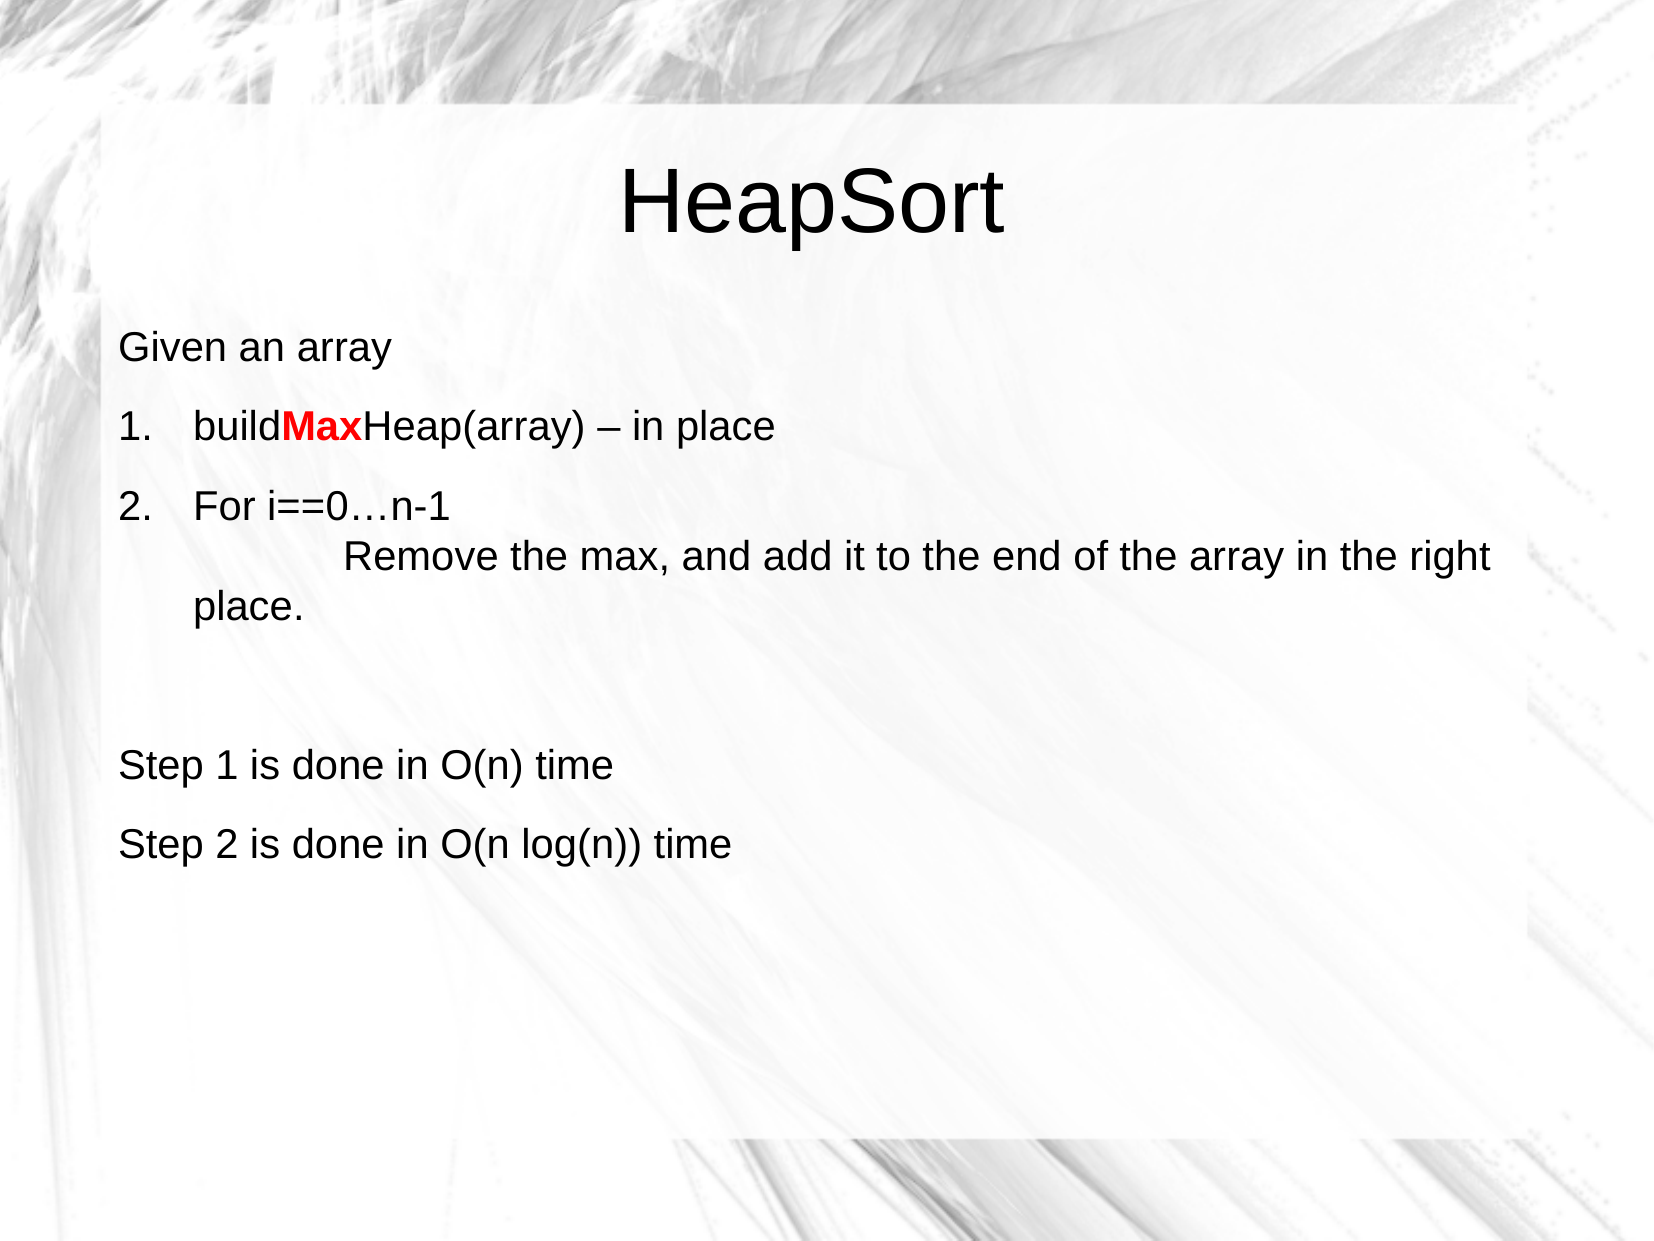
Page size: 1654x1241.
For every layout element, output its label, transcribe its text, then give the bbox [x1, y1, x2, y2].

list Given an array buildMaxHeap(array) – in place For i==0…n-1 Remove the max, and add it to the end of the array in the right place. Step 1 is done in O(n) time Step 2 is done in O(n log(n)) time [118, 319, 1571, 1102]
picture [0, 0, 1654, 1241]
title HeapSort [118, 112, 1506, 281]
